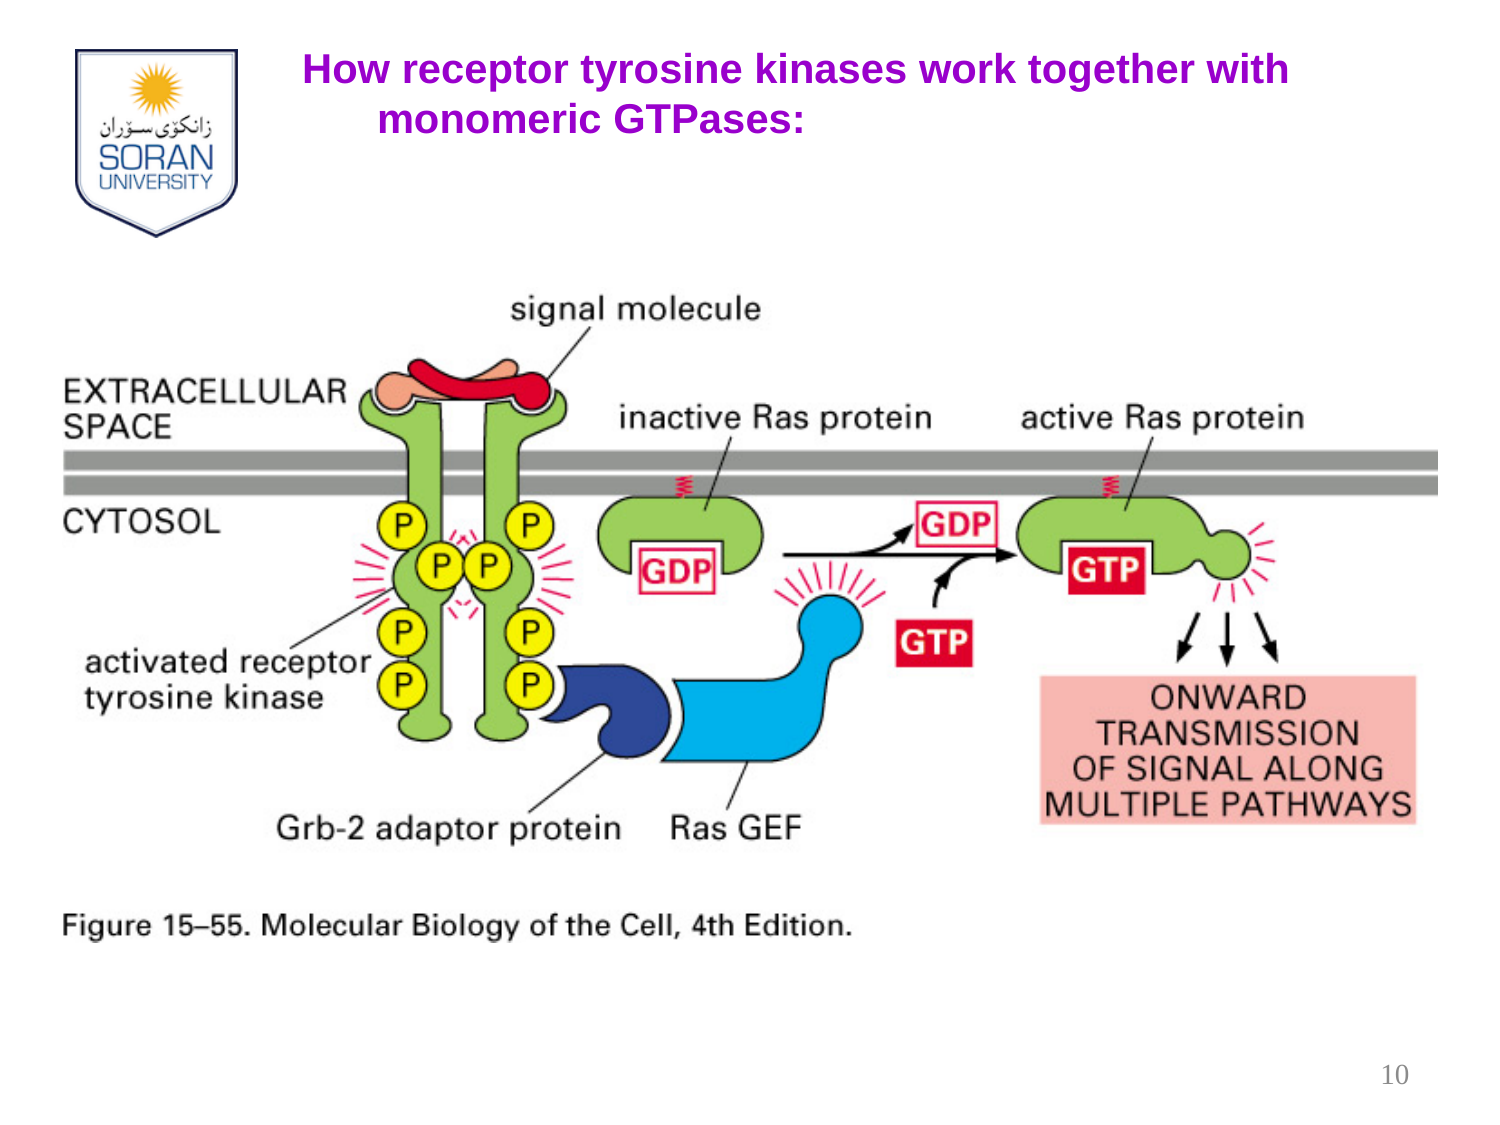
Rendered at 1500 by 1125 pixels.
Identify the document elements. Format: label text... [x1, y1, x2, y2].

picture [75, 49, 238, 238]
picture [62, 287, 1438, 943]
text_box How receptor tyrosine kinases work together with monomeric GTPases: [287, 34, 1475, 150]
slide_number 10 [1074, 1042, 1425, 1103]
